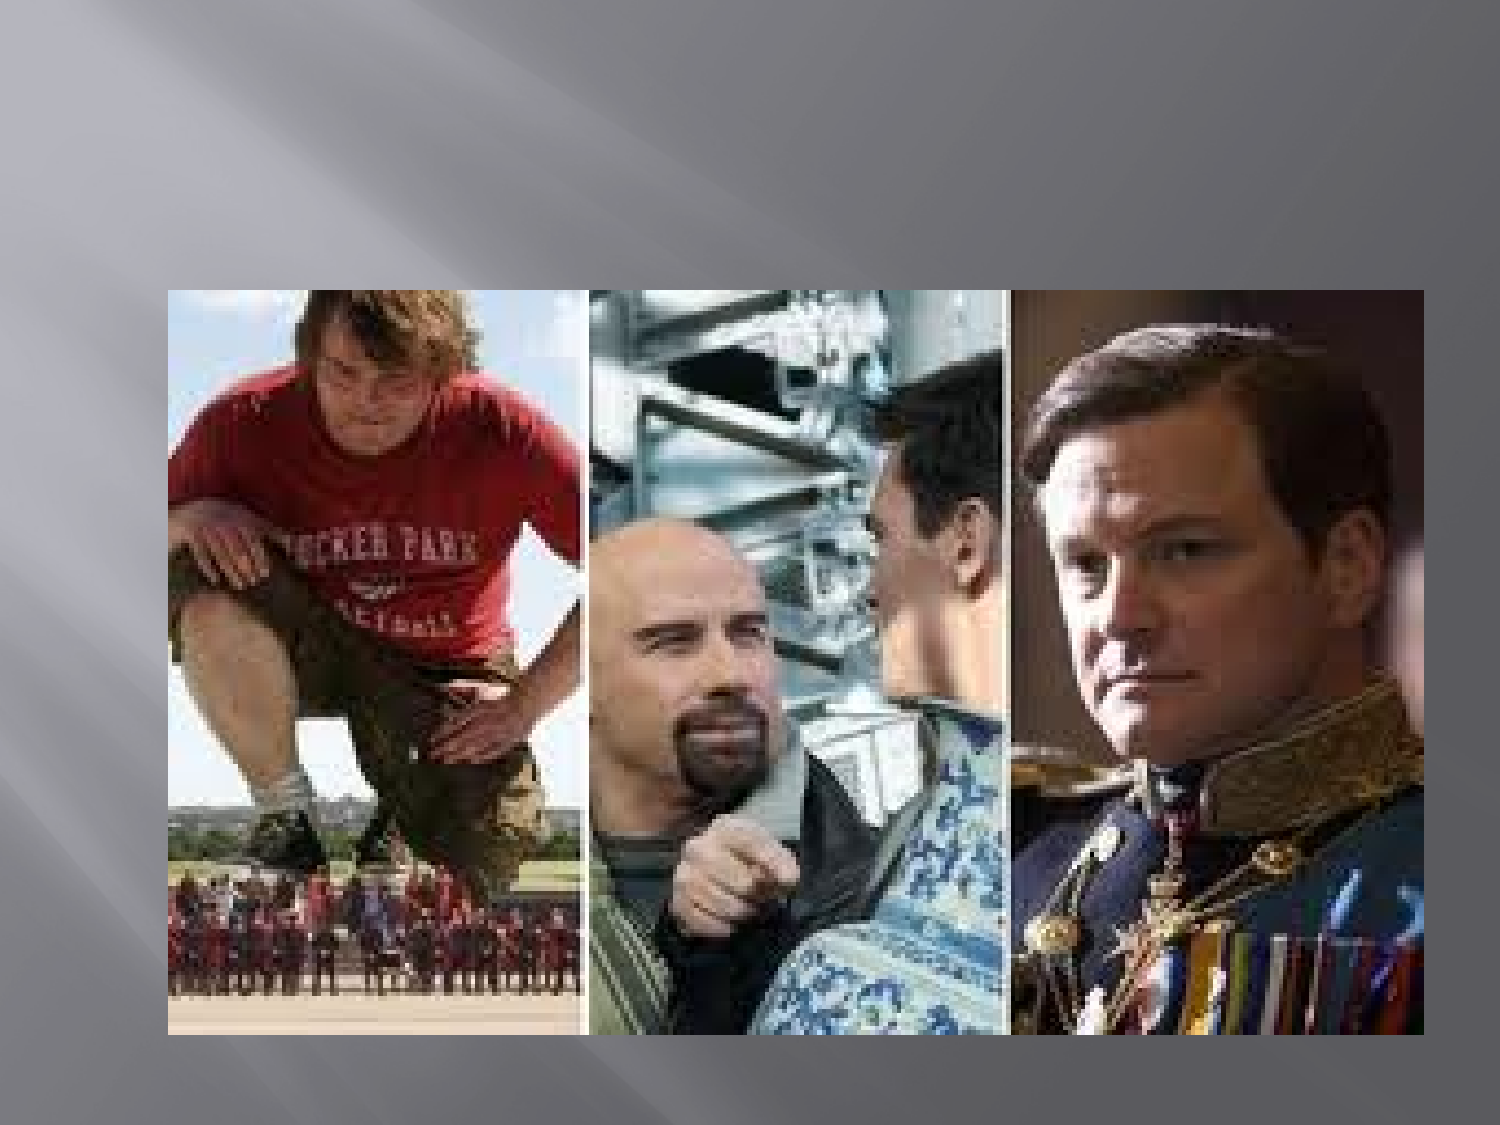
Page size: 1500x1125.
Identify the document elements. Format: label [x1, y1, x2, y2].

list [168, 290, 1424, 1036]
